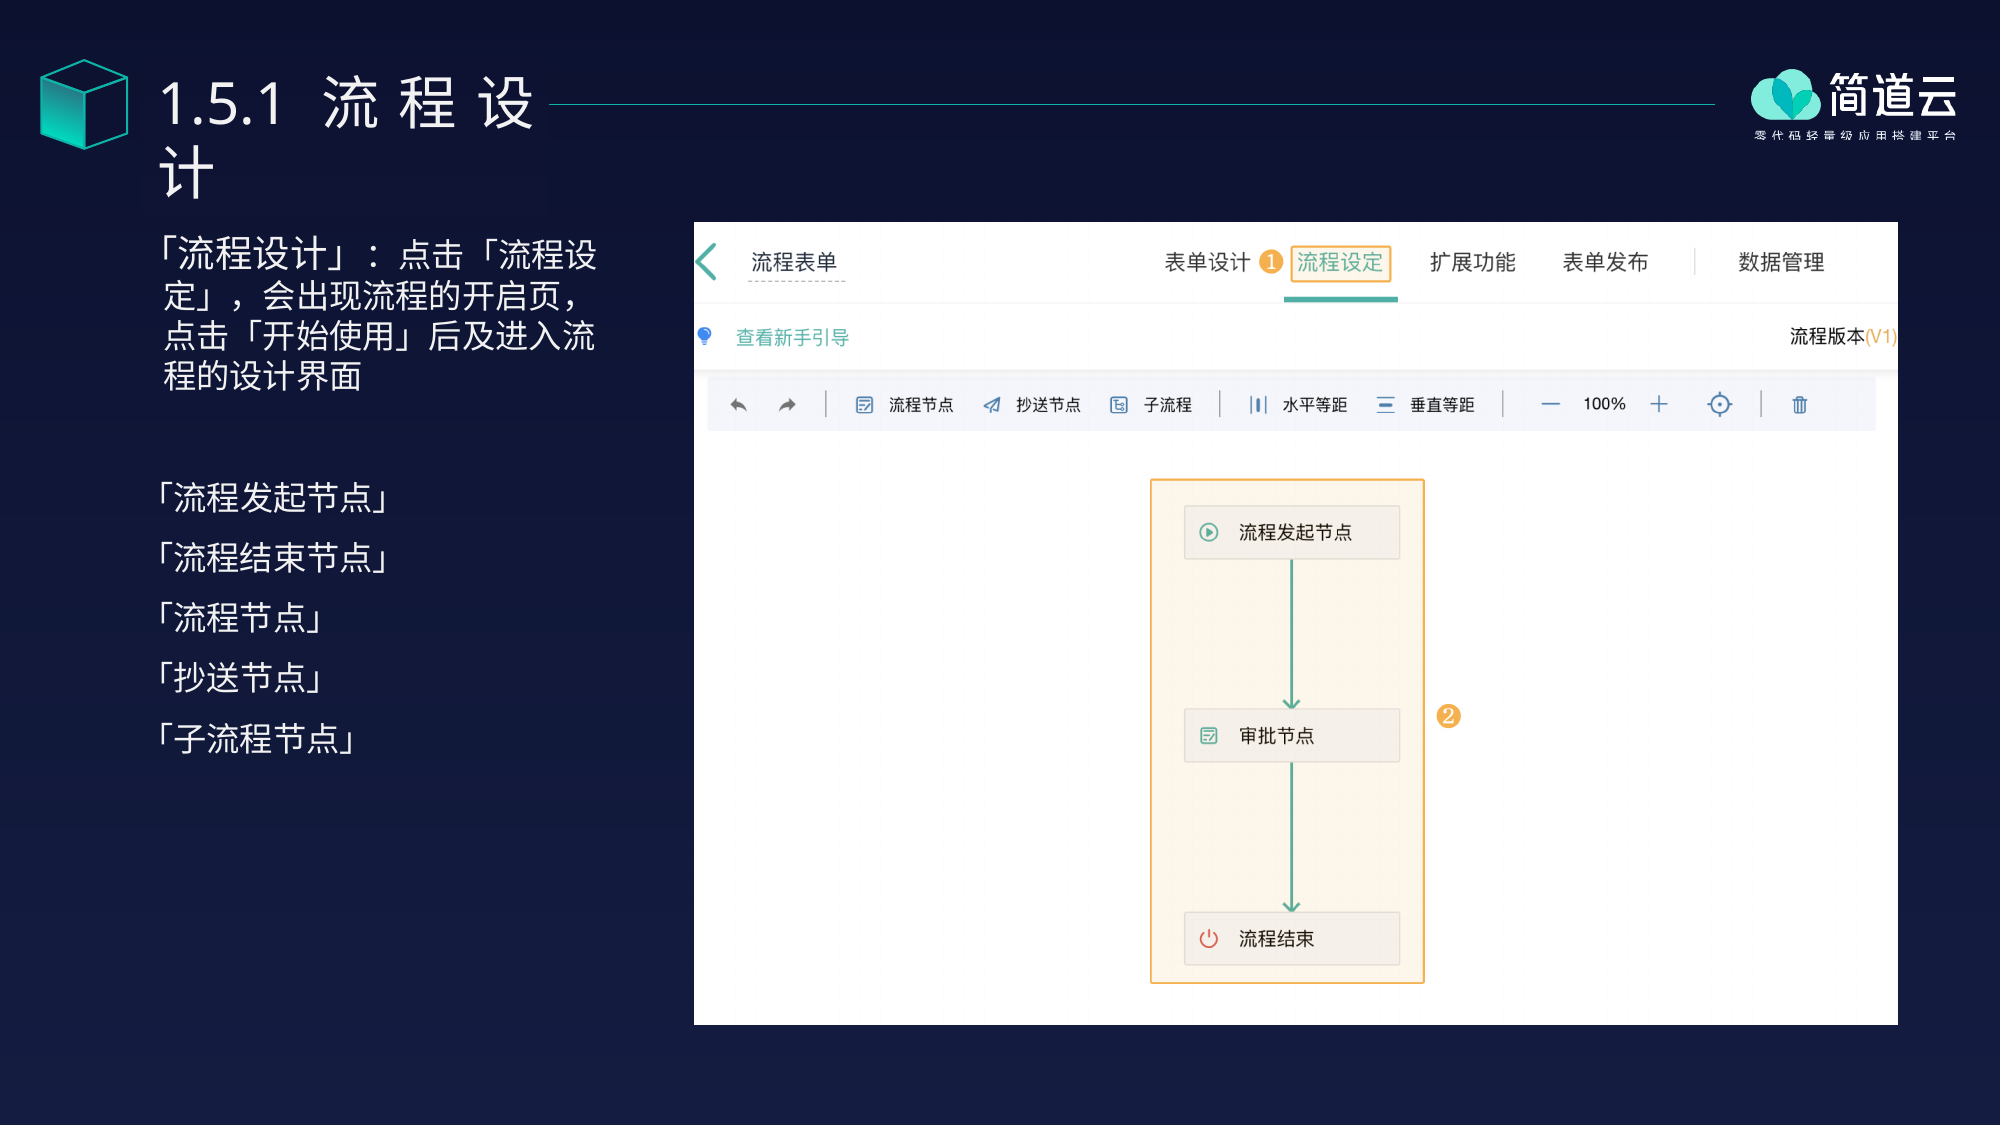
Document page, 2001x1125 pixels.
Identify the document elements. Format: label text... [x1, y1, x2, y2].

text_box 「流程发起节点」 [125, 469, 475, 525]
text_box 1.5.1流程设计 [142, 58, 550, 214]
text_box 「流程节点」 [125, 590, 502, 645]
picture [694, 222, 1898, 1025]
text_box 「流程结束节点」 [125, 529, 559, 585]
text_box 「抄送节点」 [125, 650, 621, 705]
text_box 「子流程节点」 [125, 710, 452, 765]
text_box 「流程设计」：点击「流程设 定」，会出现流程的开启页， 点击「开始使用」后及进入流 程的设计界面 [125, 222, 621, 403]
